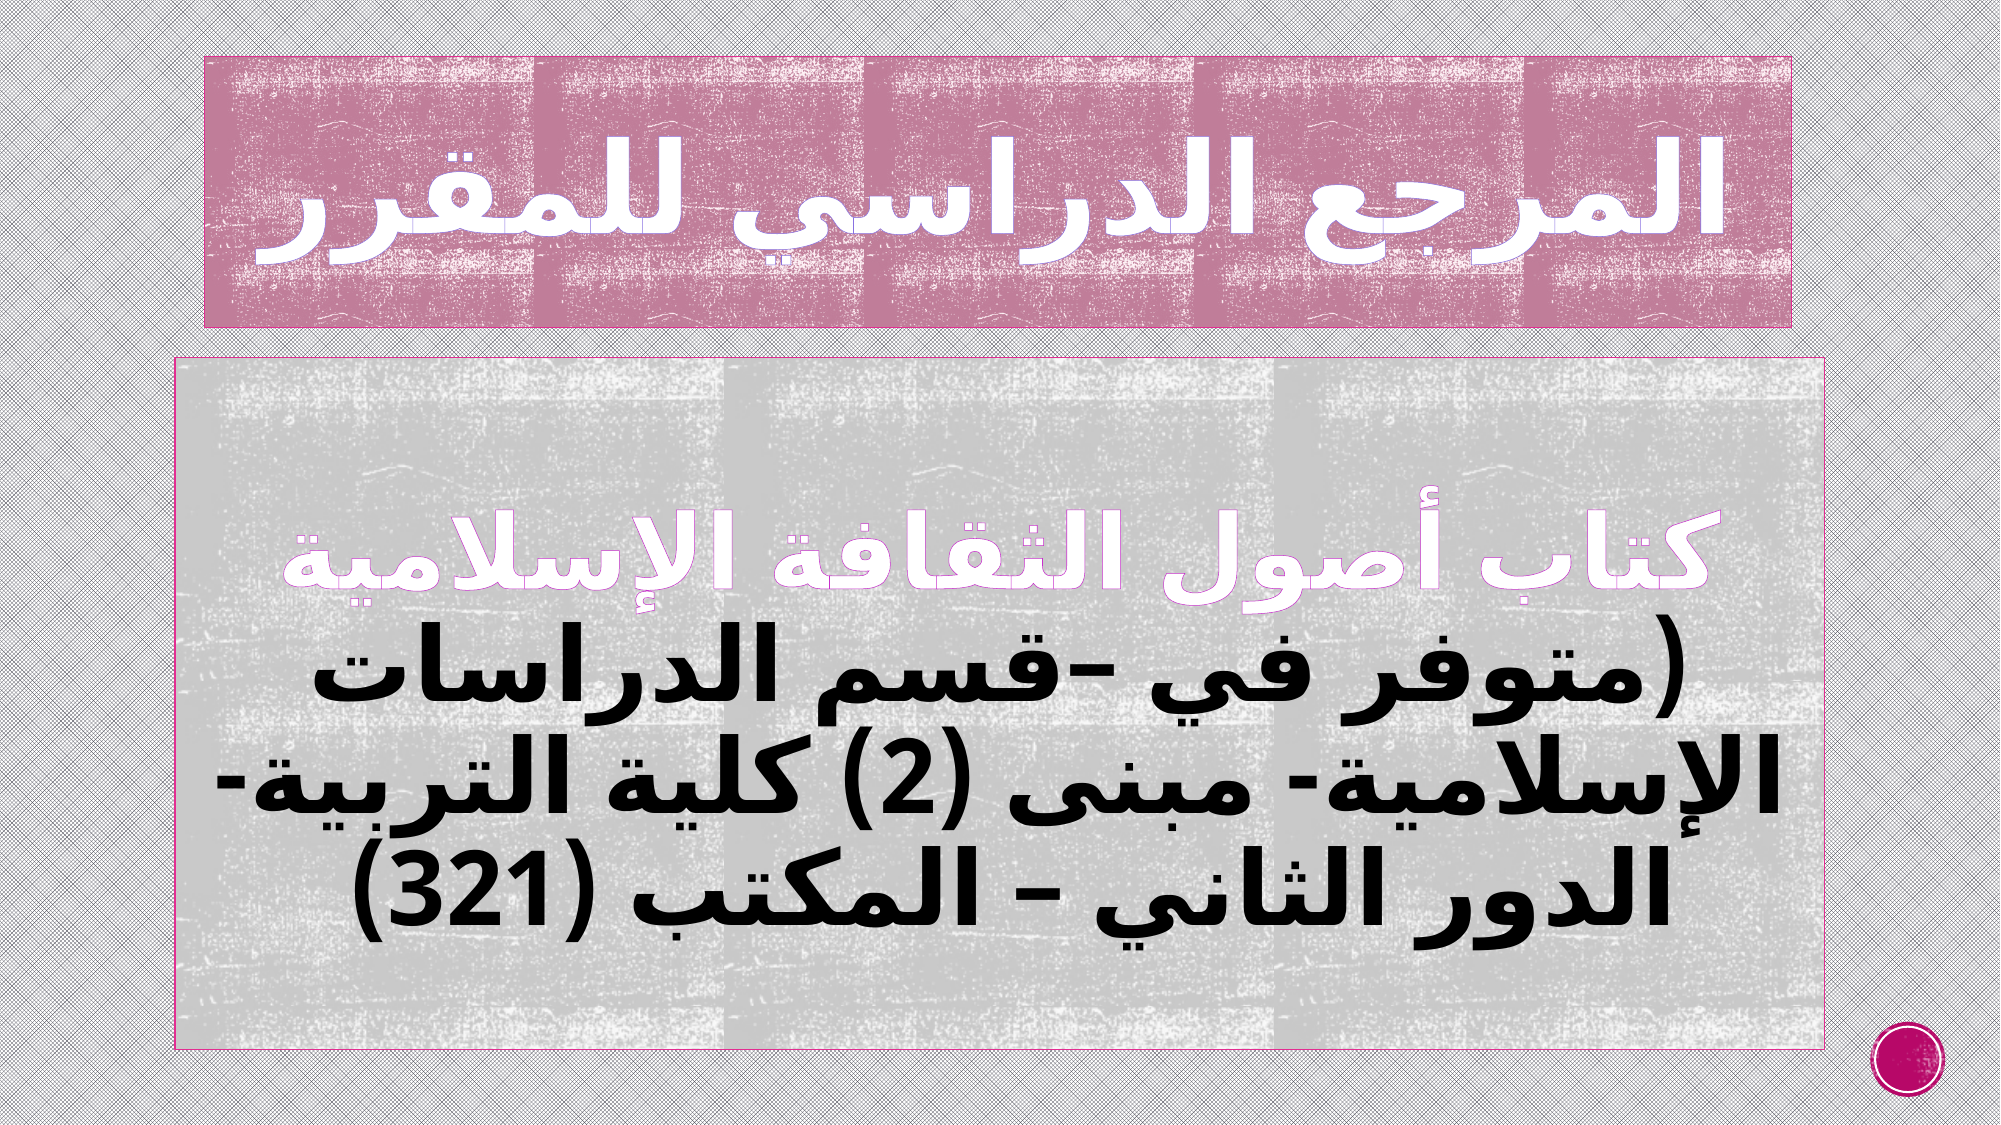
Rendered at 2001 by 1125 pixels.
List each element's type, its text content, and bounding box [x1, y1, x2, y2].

list كتاب أصول الثقافة الإسلامية (متوفر في –قسم الدراسات الإسلامية- مبنى (2) كلية التربية- الدور الثاني – المكتب (321) [174, 357, 1825, 1050]
title المرجع الدراسي للمقرر [204, 56, 1792, 328]
